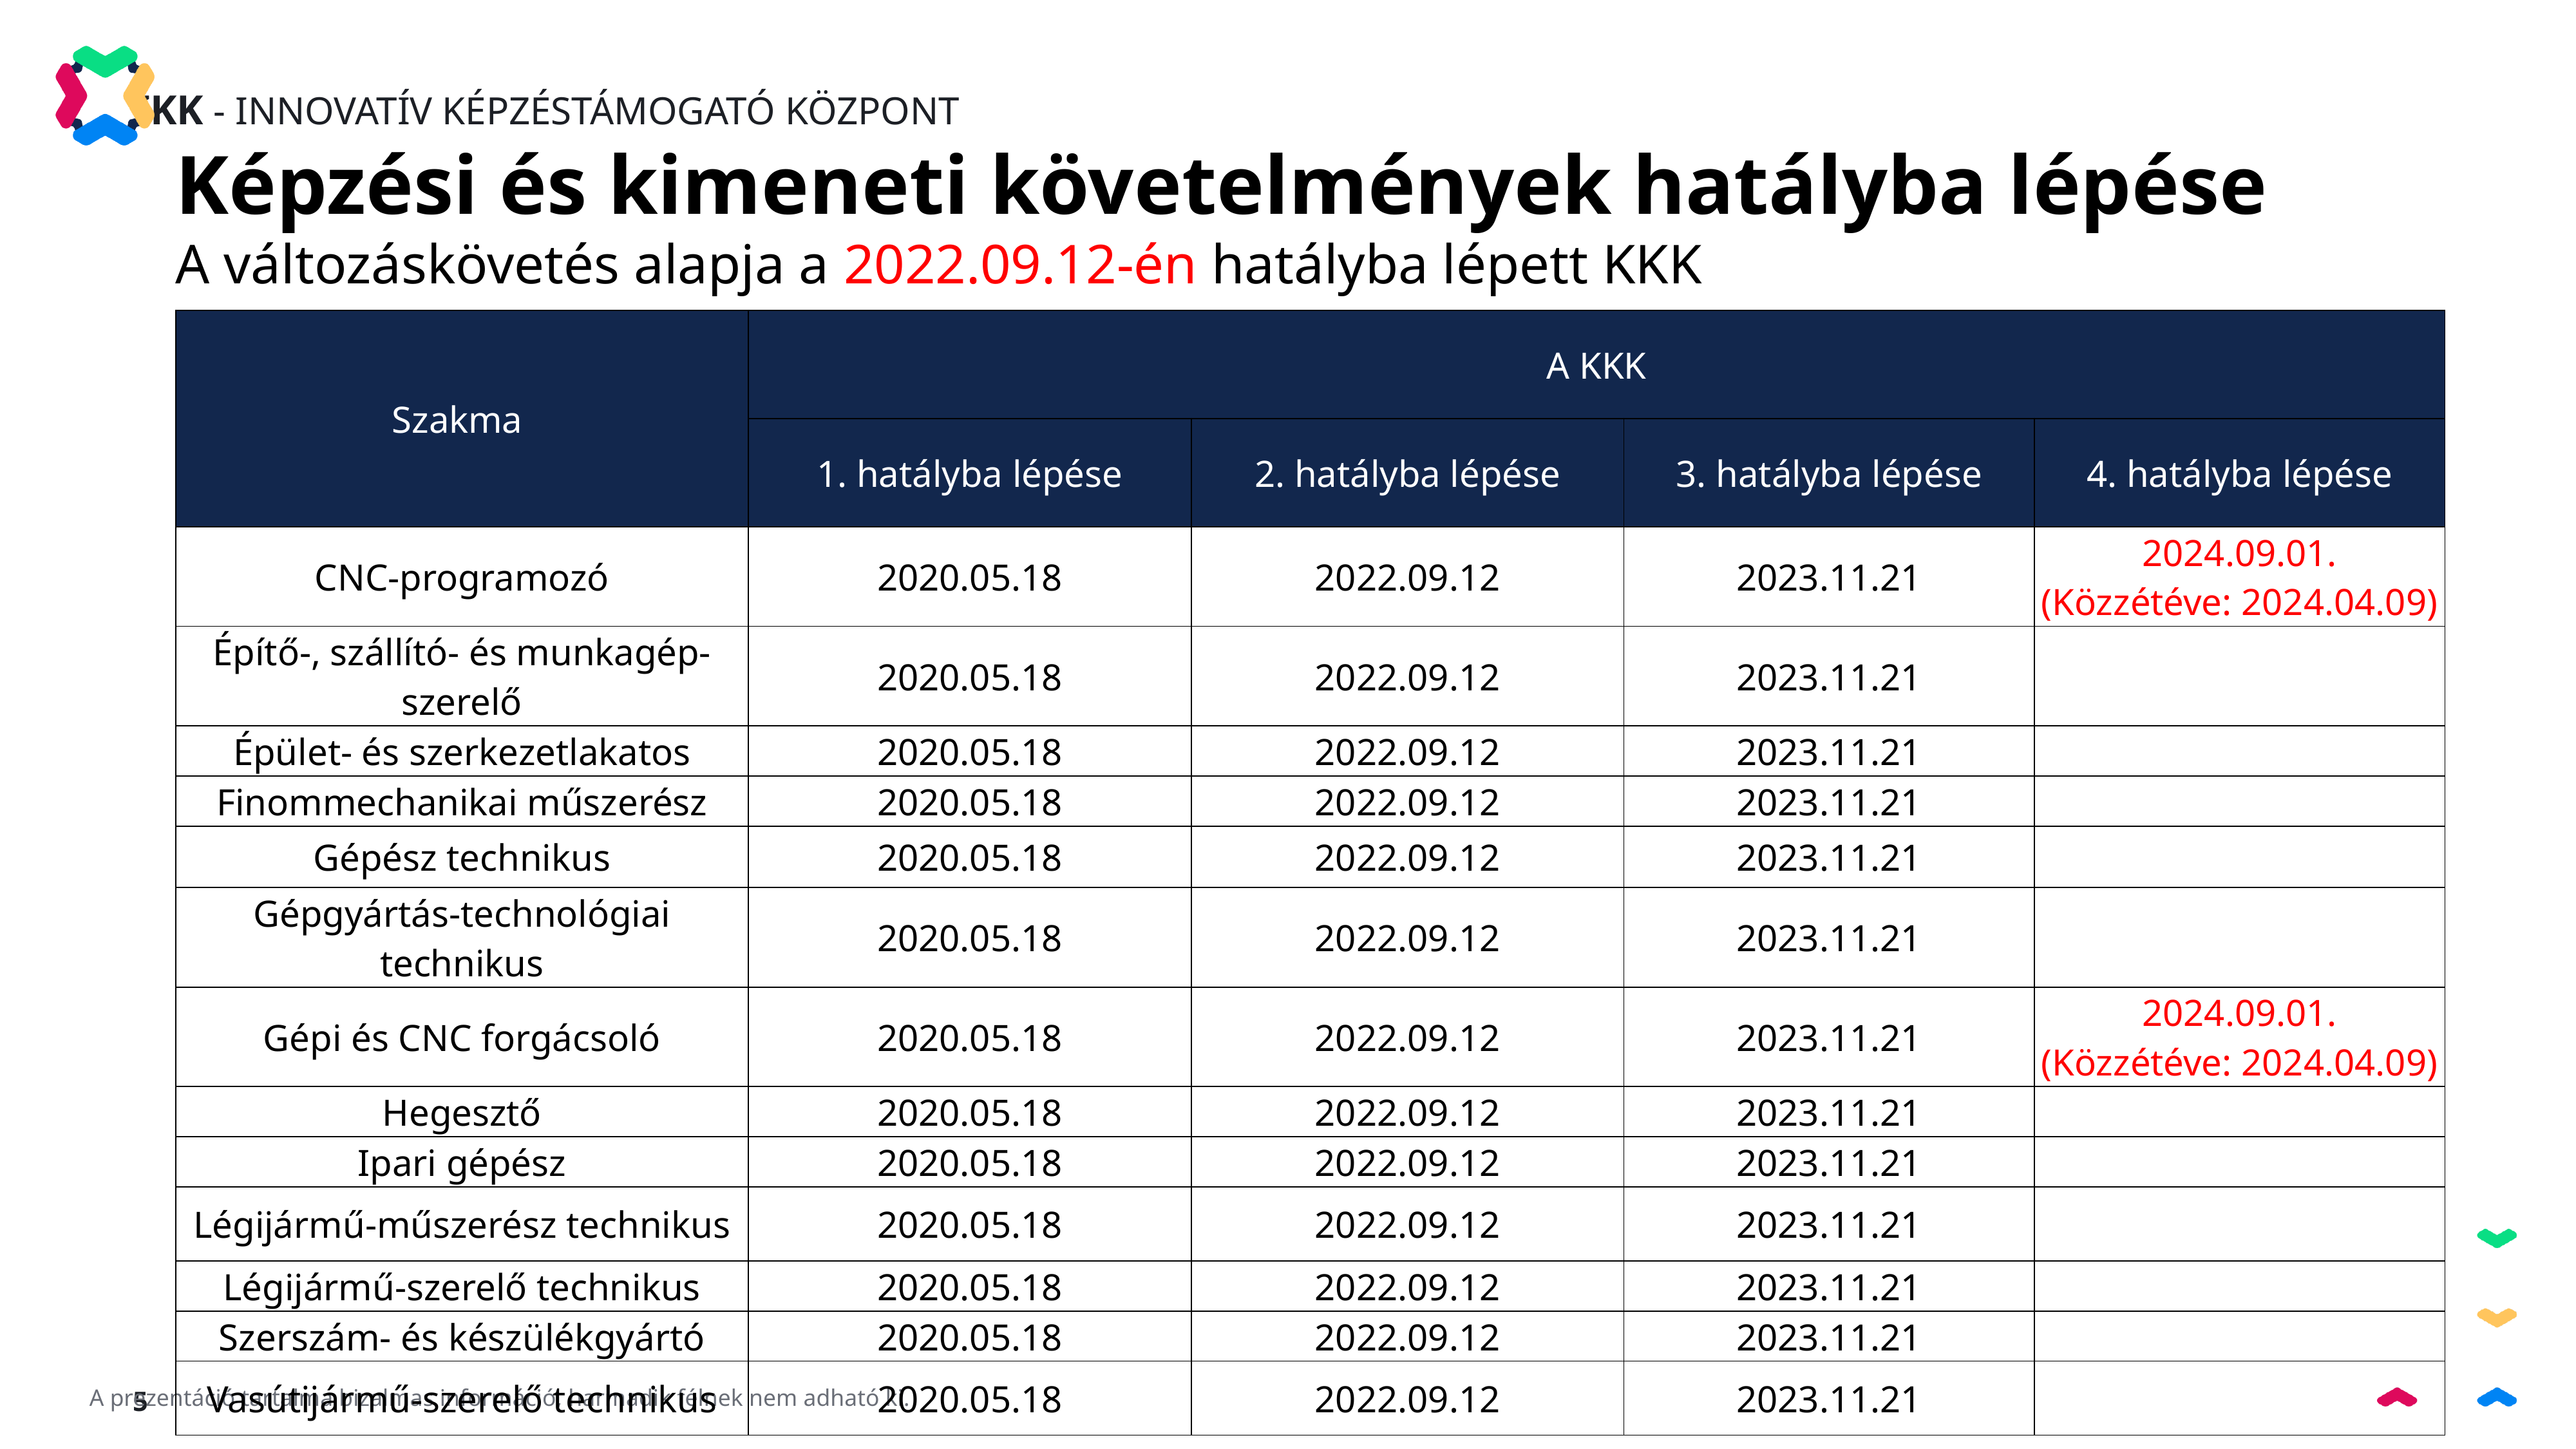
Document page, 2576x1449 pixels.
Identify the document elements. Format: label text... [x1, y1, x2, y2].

table_cell 2023.11.21 [1624, 1312, 2034, 1361]
table_cell Gépgyártás-technológiai technikus [176, 888, 748, 987]
table_cell 2020.05.18 [749, 888, 1191, 987]
picture [55, 46, 155, 146]
table_cell [2035, 827, 2445, 887]
table_cell [2035, 726, 2445, 775]
table_cell 2. hatályba lépése [1192, 419, 1624, 526]
table_cell [2035, 777, 2445, 826]
table_cell 2020.05.18 [749, 988, 1191, 1086]
table_cell 2020.05.18 [749, 777, 1191, 826]
table_cell 3. hatályba lépése [1624, 419, 2034, 526]
table_cell 2022.09.12 [1192, 1137, 1624, 1186]
table_cell 2020.05.18 [749, 527, 1191, 626]
table_cell 2023.11.21 [1624, 827, 2034, 887]
table_cell Finommechanikai műszerész [176, 777, 748, 826]
table_cell 2020.05.18 [749, 1137, 1191, 1186]
table_cell 2022.09.12 [1192, 1087, 1624, 1136]
table_cell Építő-, szállító- és munkagép-szerelő [176, 627, 748, 725]
table_header A KKK [749, 311, 2445, 418]
table_cell [2035, 1137, 2445, 1186]
table_cell Vasútijármű-szerelő technikus [176, 1361, 748, 1435]
list Képzési és kimeneti követelmények hatályba lépése A változáskövetés alapja a 2022.09.12-én hatályba lépett KKK [175, 133, 2336, 316]
table_cell 2023.11.21 [1624, 888, 2034, 987]
table_cell [2035, 1087, 2445, 1136]
table_cell Szerszám- és készülékgyártó [176, 1312, 748, 1361]
table_cell 2022.09.12 [1192, 988, 1624, 1086]
table_cell 1. hatályba lépése [749, 419, 1191, 526]
table_cell 2020.05.18 [749, 627, 1191, 725]
table_cell 2020.05.18 [749, 1361, 1191, 1435]
table_cell 2023.11.21 [1624, 1361, 2034, 1435]
table_cell 2024.09.01. (Közzétéve: 2024.04.09) [2035, 988, 2445, 1086]
table_cell 2023.11.21 [1624, 1137, 2034, 1186]
table_cell [2035, 1188, 2445, 1260]
table_cell Gépi és CNC forgácsoló [176, 988, 748, 1086]
table_cell 2023.11.21 [1624, 1262, 2034, 1311]
table_cell 2022.09.12 [1192, 1188, 1624, 1260]
table_cell 2020.05.18 [749, 1312, 1191, 1361]
table_cell 2020.05.18 [749, 1188, 1191, 1260]
table_cell [2035, 627, 2445, 725]
table_cell Épület- és szerkezetlakatos [176, 726, 748, 775]
table_cell Ipari gépész [176, 1137, 748, 1186]
table_cell 2023.11.21 [1624, 726, 2034, 775]
table_cell 2022.09.12 [1192, 726, 1624, 775]
table_header Szakma [176, 316, 748, 526]
table_cell 2022.09.12 [1192, 1312, 1624, 1361]
table_cell [2035, 1262, 2445, 1311]
table_cell 2022.09.12 [1192, 1262, 1624, 1311]
table_cell 2023.11.21 [1624, 777, 2034, 826]
table_cell 4. hatályba lépése [2035, 419, 2445, 526]
table_cell 2020.05.18 [749, 1262, 1191, 1311]
table_cell 2023.11.21 [1624, 1188, 2034, 1260]
table_cell 2023.11.21 [1624, 988, 2034, 1086]
table_cell 2024.09.01. (Közzétéve: 2024.04.09) [2035, 527, 2445, 626]
table_cell 2020.05.18 [749, 726, 1191, 775]
table_cell 2023.11.21 [1624, 527, 2034, 626]
table_cell Légijármű-műszerész technikus [176, 1188, 748, 1260]
table_cell 2022.09.12 [1192, 527, 1624, 626]
table_cell Légijármű-szerelő technikus [176, 1262, 748, 1311]
table_cell 2022.09.12 [1192, 1361, 1624, 1435]
table_cell Gépész technikus [176, 827, 748, 887]
table_cell CNC-programozó [176, 527, 748, 626]
table_cell 2022.09.12 [1192, 627, 1624, 725]
table_cell 2022.09.12 [1192, 888, 1624, 987]
table_cell 2022.09.12 [1192, 777, 1624, 826]
table_cell [2035, 1312, 2445, 1361]
table_cell [2035, 1361, 2445, 1435]
picture [2445, 1229, 2517, 1406]
table_cell 2023.11.21 [1624, 627, 2034, 725]
table_cell 2020.05.18 [749, 827, 1191, 887]
table_cell [2035, 888, 2445, 987]
table_cell 2022.09.12 [1192, 827, 1624, 887]
table_cell Hegesztő [176, 1087, 748, 1136]
table_cell 2020.05.18 [749, 1087, 1191, 1136]
table_cell 2023.11.21 [1624, 1087, 2034, 1136]
